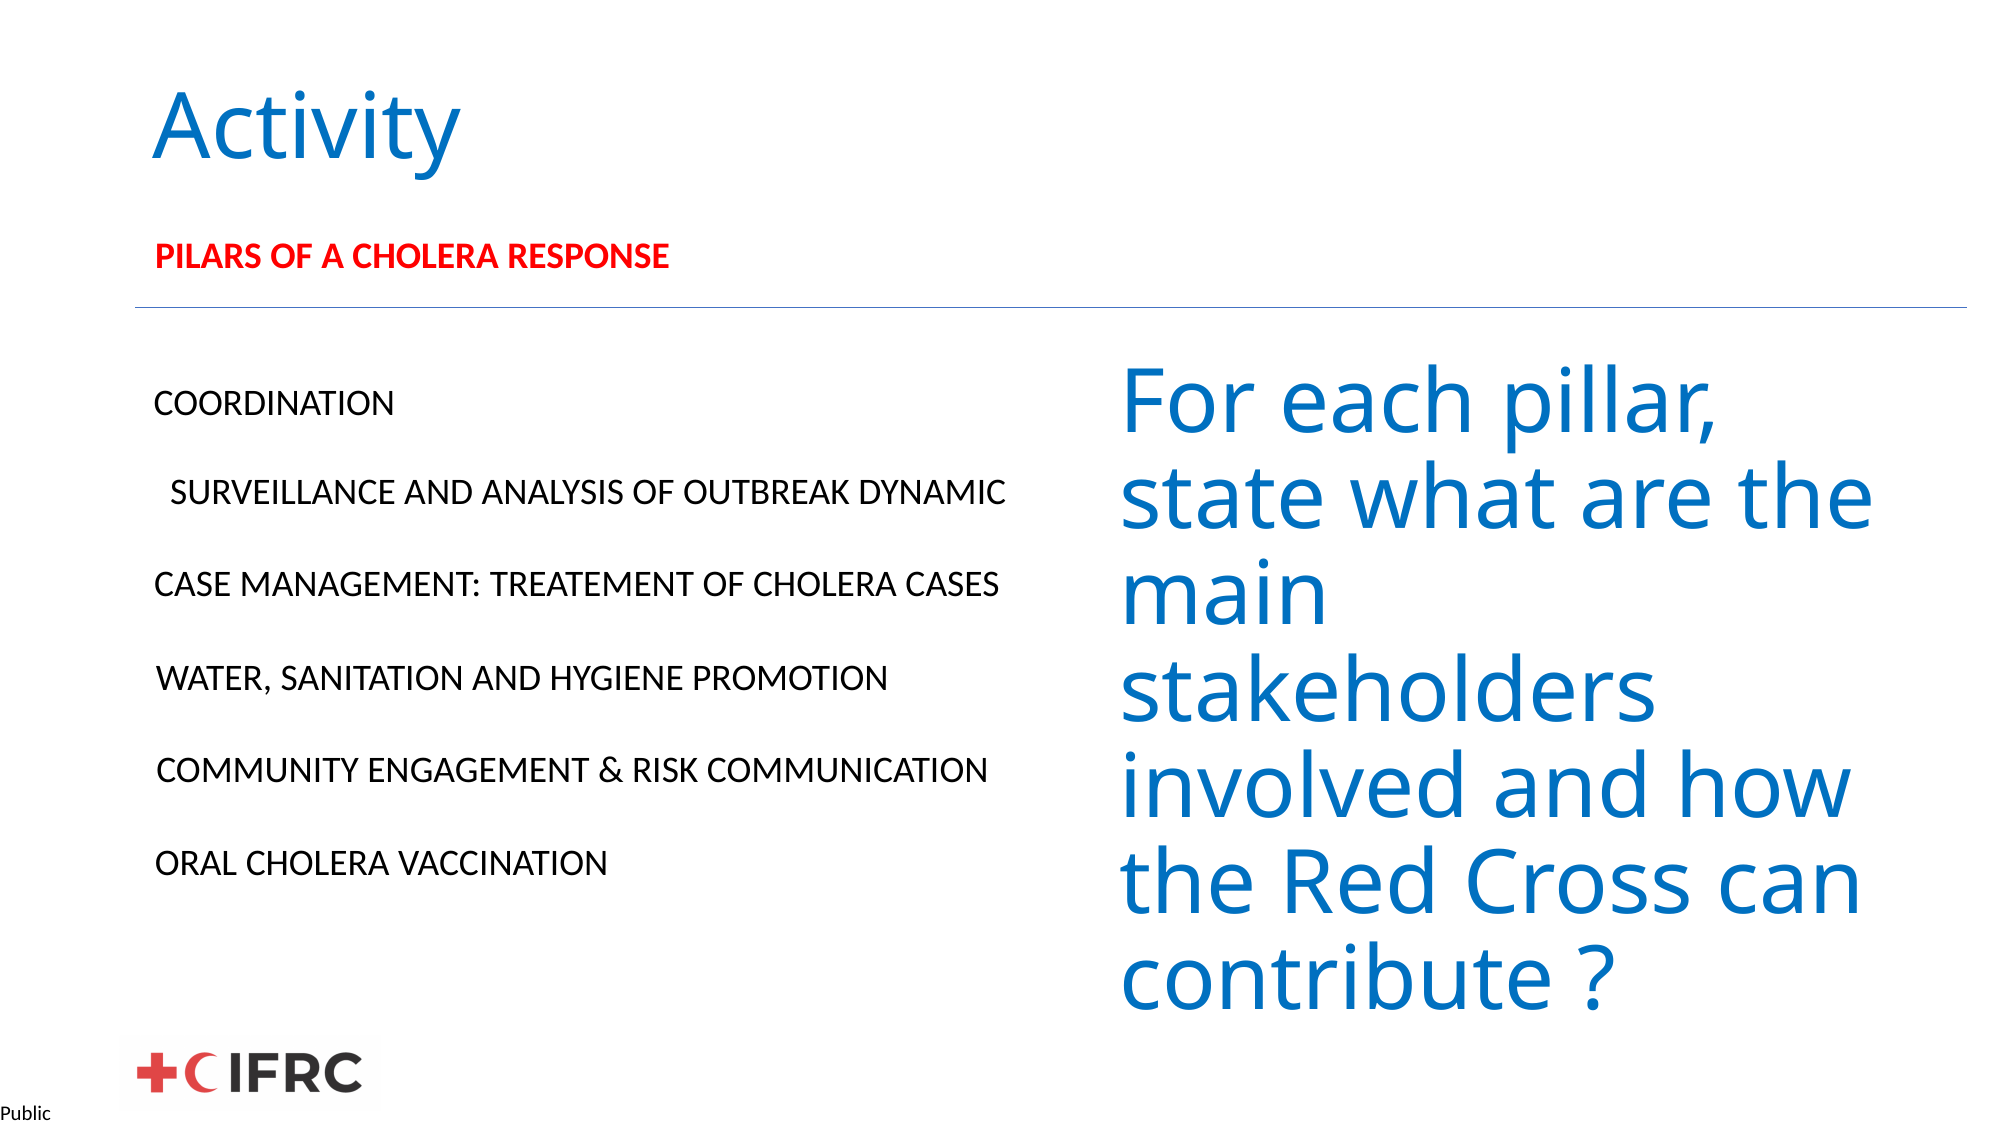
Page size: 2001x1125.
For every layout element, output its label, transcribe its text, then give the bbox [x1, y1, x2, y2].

text_box COMMUNITY ENGAGEMENT & RISK COMMUNICATION [141, 737, 1005, 798]
text_box PILARS OF A CHOLERA RESPONSE [140, 238, 686, 284]
picture [119, 1035, 381, 1111]
text_box SURVEILLANCE AND ANALYSIS OF OUTBREAK DYNAMIC [155, 459, 1031, 520]
text_box ORAL CHOLERA VACCINATION [139, 830, 624, 890]
title Activity [137, 20, 1863, 238]
text_box COORDINATION [138, 370, 411, 431]
text_box For each pillar, state what are the main stakeholders involved and how the Red Cross can contribute ? [1104, 345, 1907, 1039]
text_box CASE MANAGEMENT: TREATEMENT OF CHOLERA CASES [139, 551, 1016, 612]
text_box WATER, SANITATION AND HYGIENE PROMOTION [141, 645, 905, 706]
